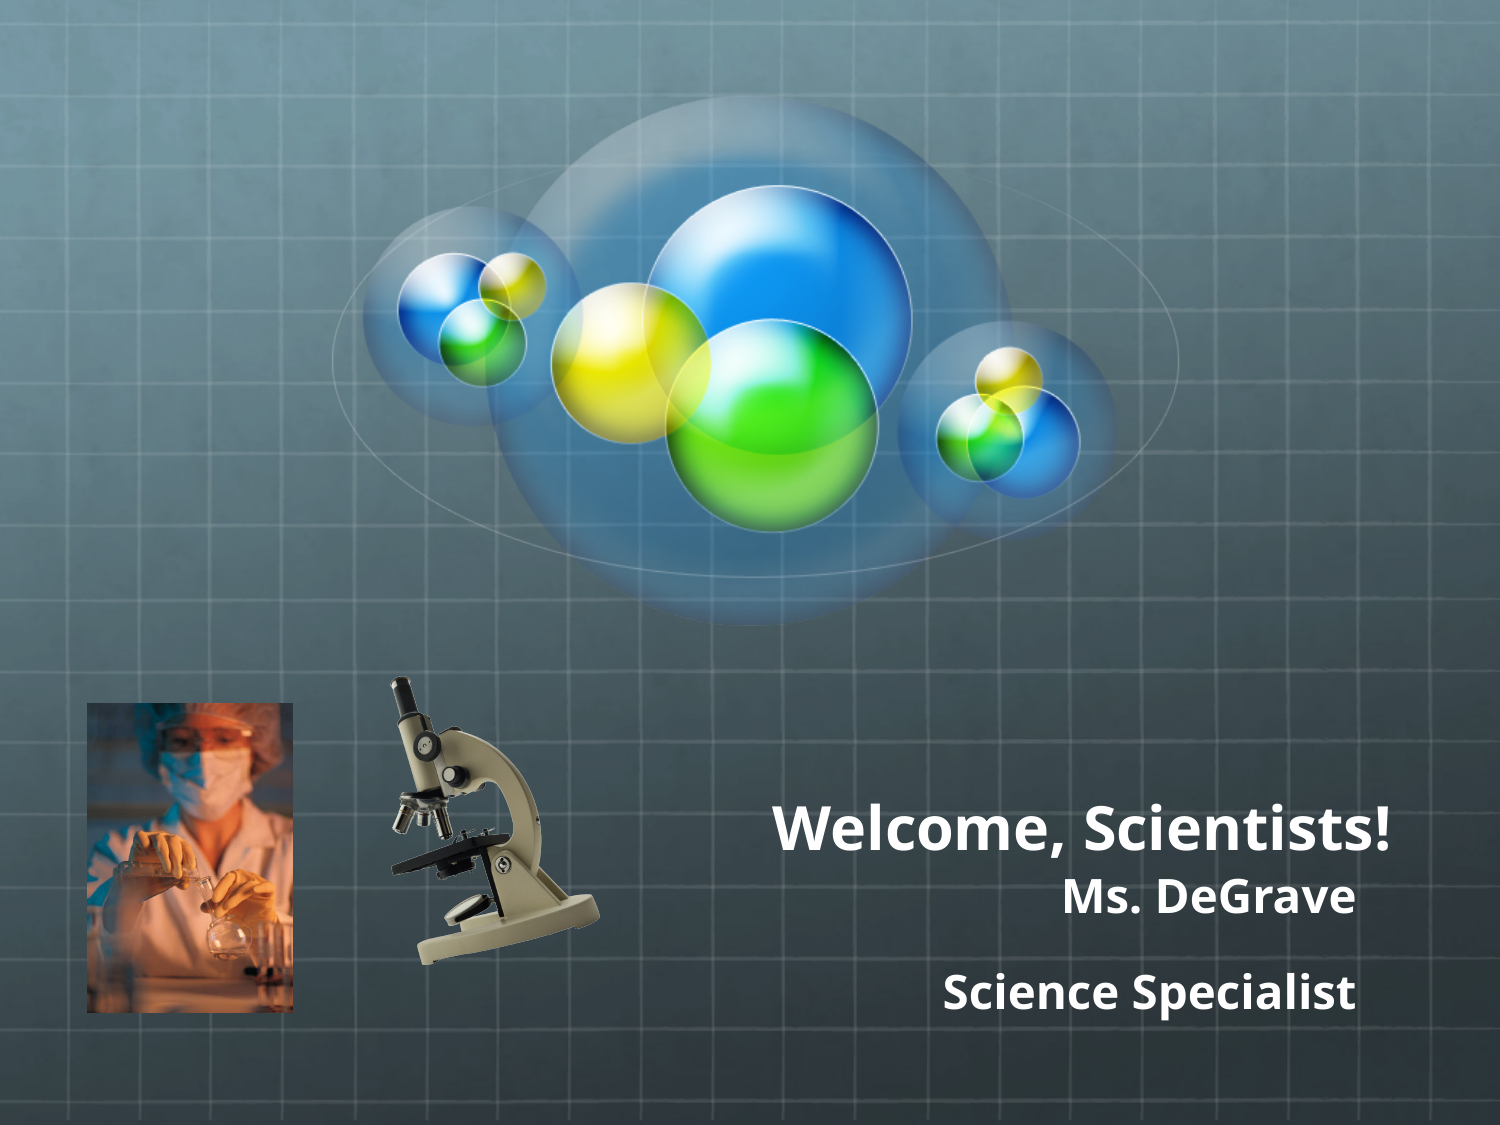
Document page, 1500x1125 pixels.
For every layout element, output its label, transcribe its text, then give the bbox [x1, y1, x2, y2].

subtitle Ms. DeGrave Science Specialist [326, 858, 1372, 1028]
picture [0, 0, 1500, 1125]
title Welcome, Scientists! [751, 716, 1414, 870]
